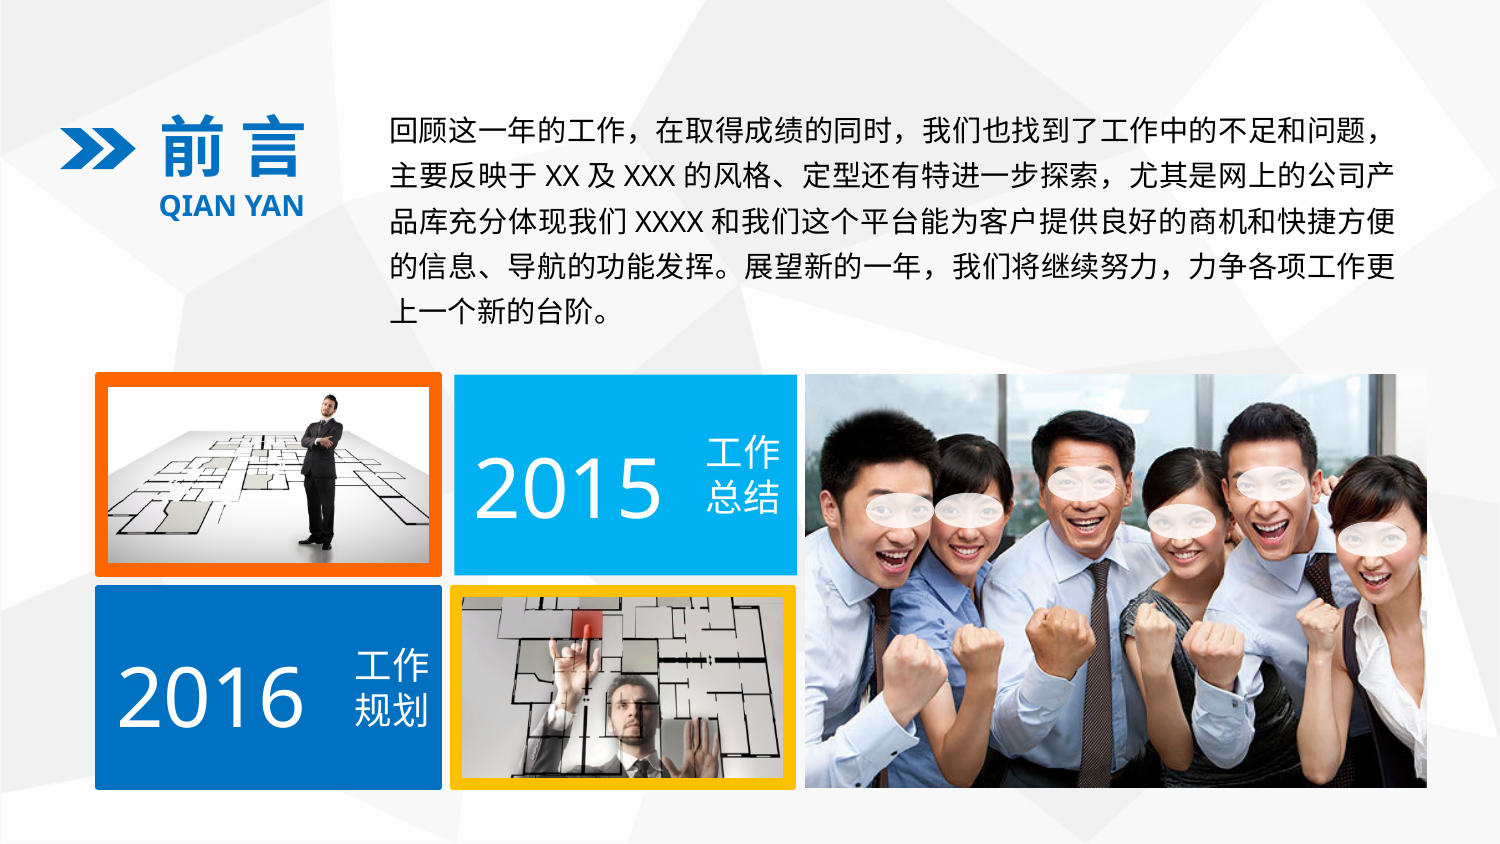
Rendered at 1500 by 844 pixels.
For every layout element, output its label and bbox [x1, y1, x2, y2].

text_box [451, 586, 795, 789]
text_box [97, 374, 441, 576]
picture [0, 0, 1500, 844]
